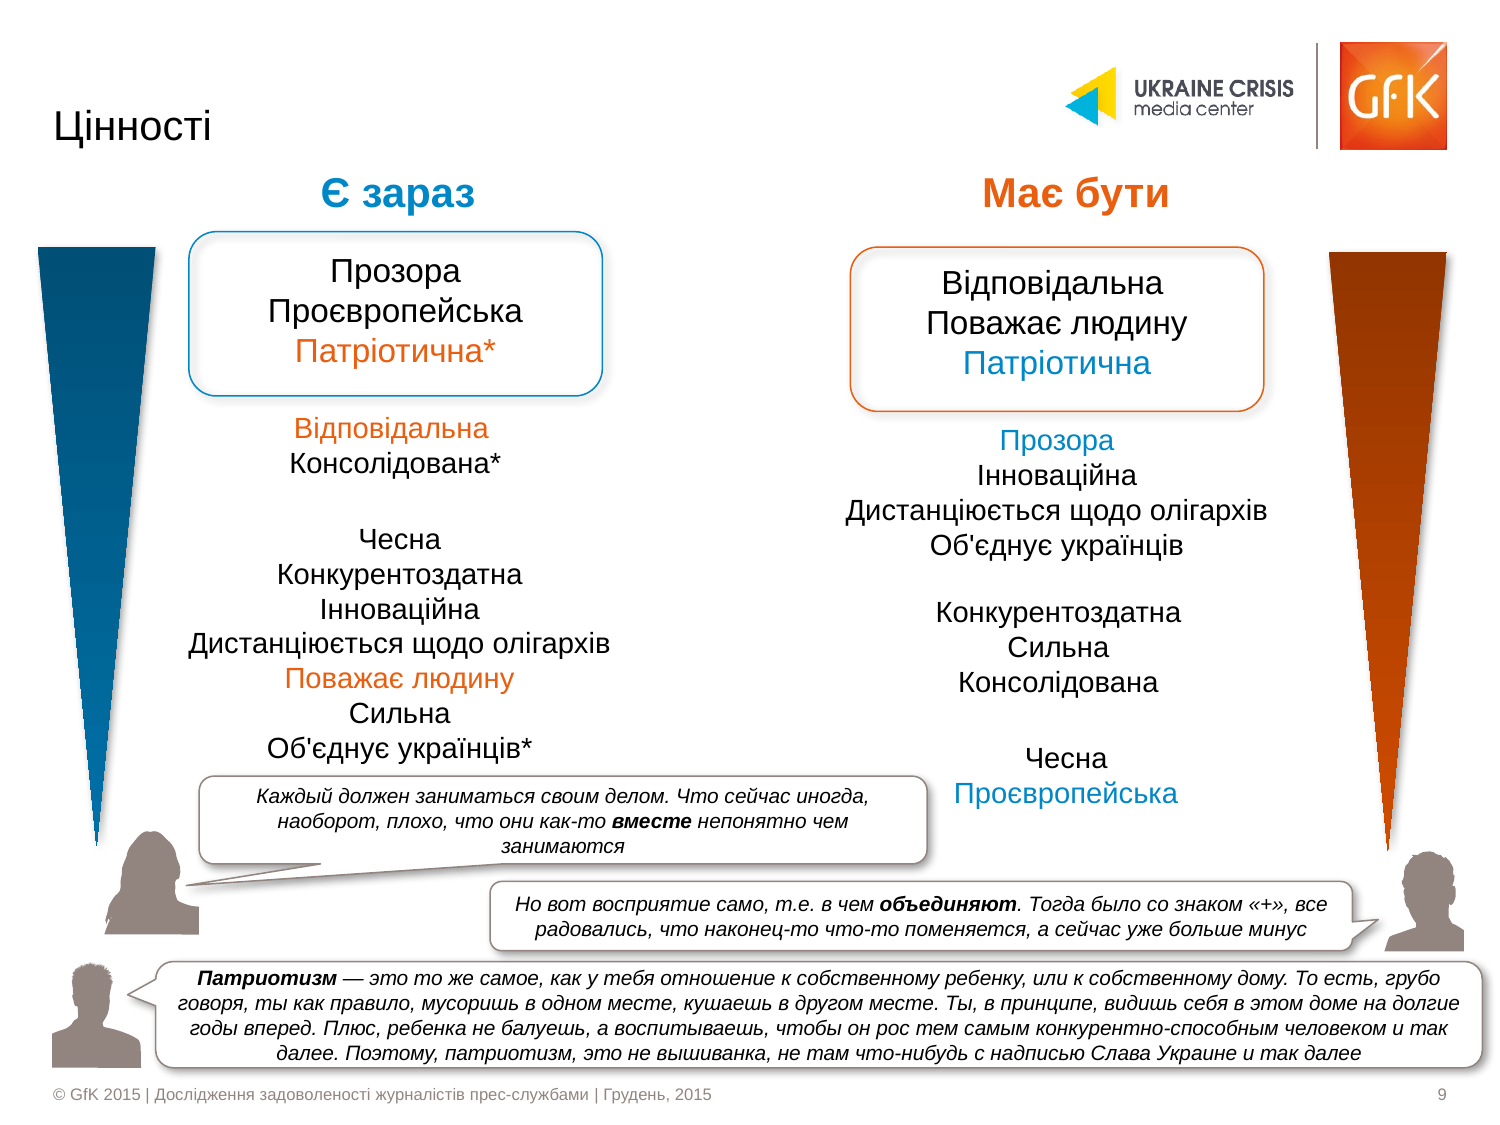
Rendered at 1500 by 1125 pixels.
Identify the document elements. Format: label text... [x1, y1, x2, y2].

text_box [35, 245, 158, 849]
text_box Каждый должен заниматься своим делом. Что сейчас иногда, наоборот, плохо, что они как-то вместе непонятно чем занимаются [184, 774, 930, 888]
text_box [848, 244, 1266, 414]
text_box Чесна Конкурентоздатна Інноваційна Дистанціюється щодо олігархів Поважає людину Сильна Об'єднує українців* [116, 512, 696, 773]
title Цінності [53, 42, 1093, 149]
text_box Прозора Інноваційна Дистанціюється щодо олігархів Об'єднує українців [750, 414, 1356, 569]
text_box [52, 961, 142, 1068]
text_box Чесна Проєвропейська [759, 732, 1374, 817]
text_box [104, 831, 199, 935]
text_box [1384, 851, 1464, 952]
text_box [186, 229, 605, 399]
text_box Має бути [982, 166, 1133, 214]
text_box Конкурентоздатна Сильна Консолідована [751, 586, 1366, 706]
picture [1340, 42, 1447, 150]
text_box Но вот восприятие само, т.е. в чем объединяют. Тогда было со знаком «+», все радовались, что наконец-то что-то поменяется, а сейчас уже больше минус [487, 879, 1381, 953]
text_box Є зараз [320, 166, 471, 214]
text_box Відповідальна Консолідована* [274, 407, 517, 487]
text_box Патриотизм — это то же самое, как у тебя отношение к собственному ребенку, или к собственному дому. То есть, грубо говоря, ты как правило, мусоришь в одном месте, кушаешь в другом месте. Ты, в принципе, видишь себя в этом доме на долгие годы вперед. Плюс, ребенка не балуешь, а воспитываешь, чтобы он рос тем самым конкурентно-способным человеком и так далее. Поэтому, патриотизм, это не вышиванка, не там что-нибудь с надписью Слава Украине и так далее [125, 959, 1485, 1070]
picture [1093, 64, 1304, 128]
text_box [1326, 249, 1449, 854]
